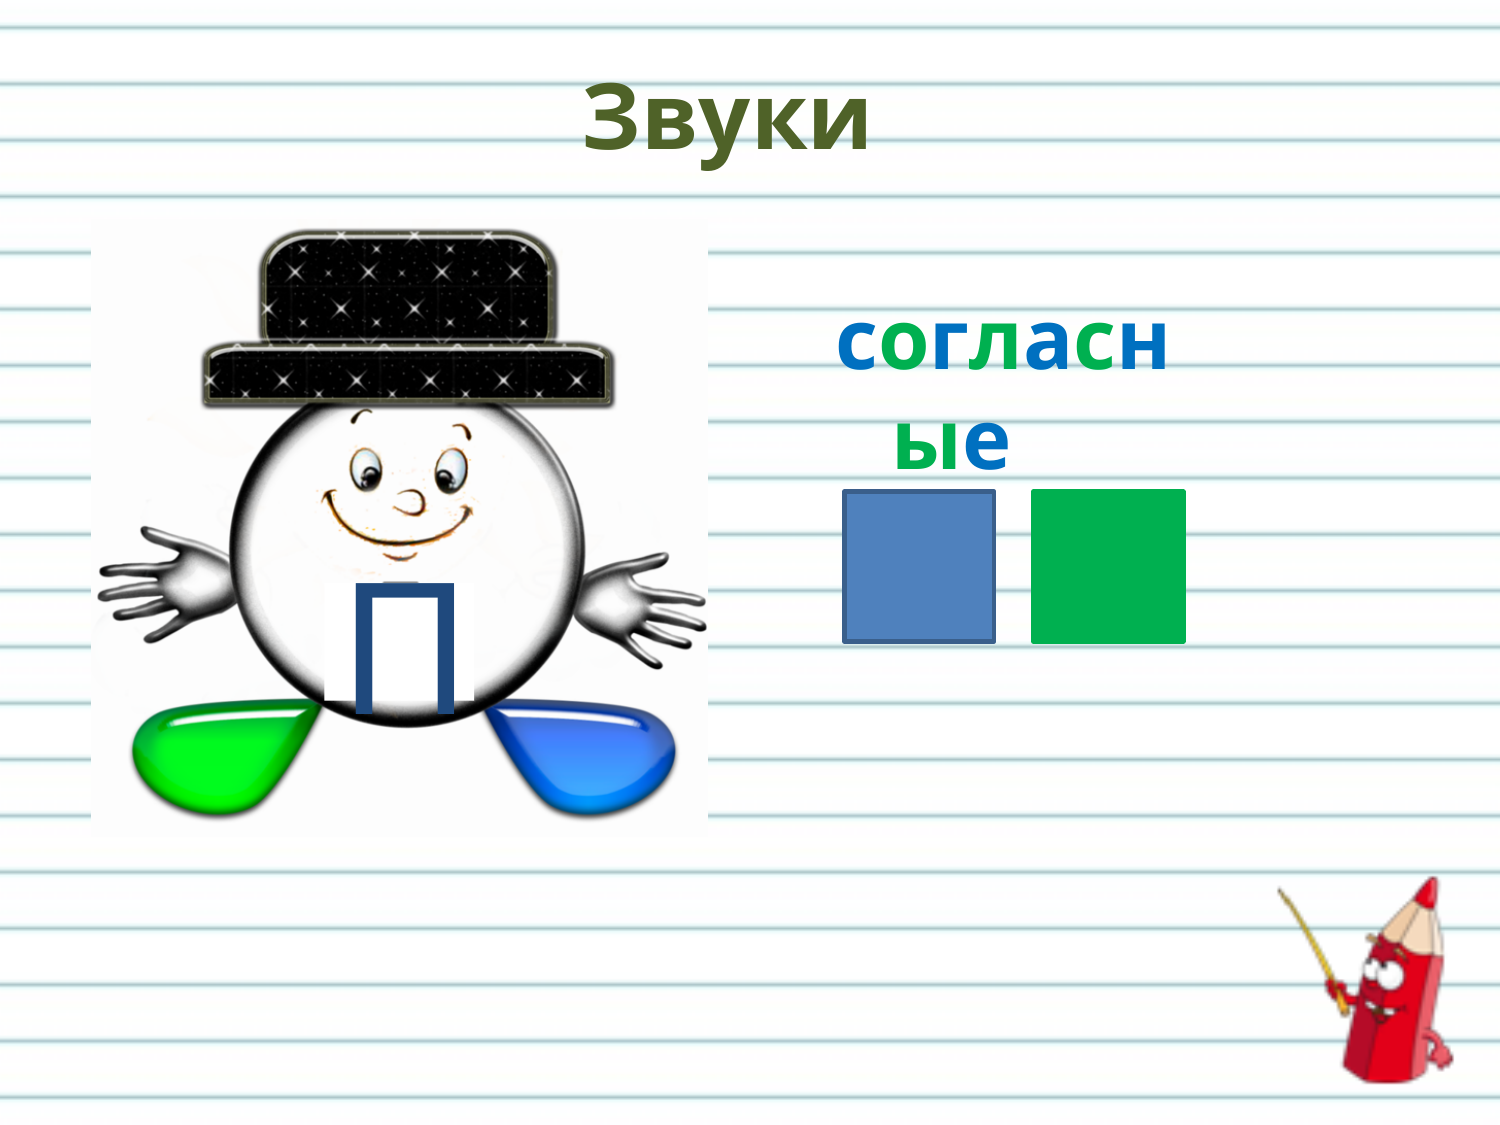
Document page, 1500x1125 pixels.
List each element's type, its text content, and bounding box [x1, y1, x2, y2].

picture [0, 0, 1500, 1125]
text_box согласные [820, 278, 1235, 379]
title Звуки [53, 19, 1404, 207]
text_box [1031, 489, 1186, 644]
text_box [842, 489, 996, 644]
